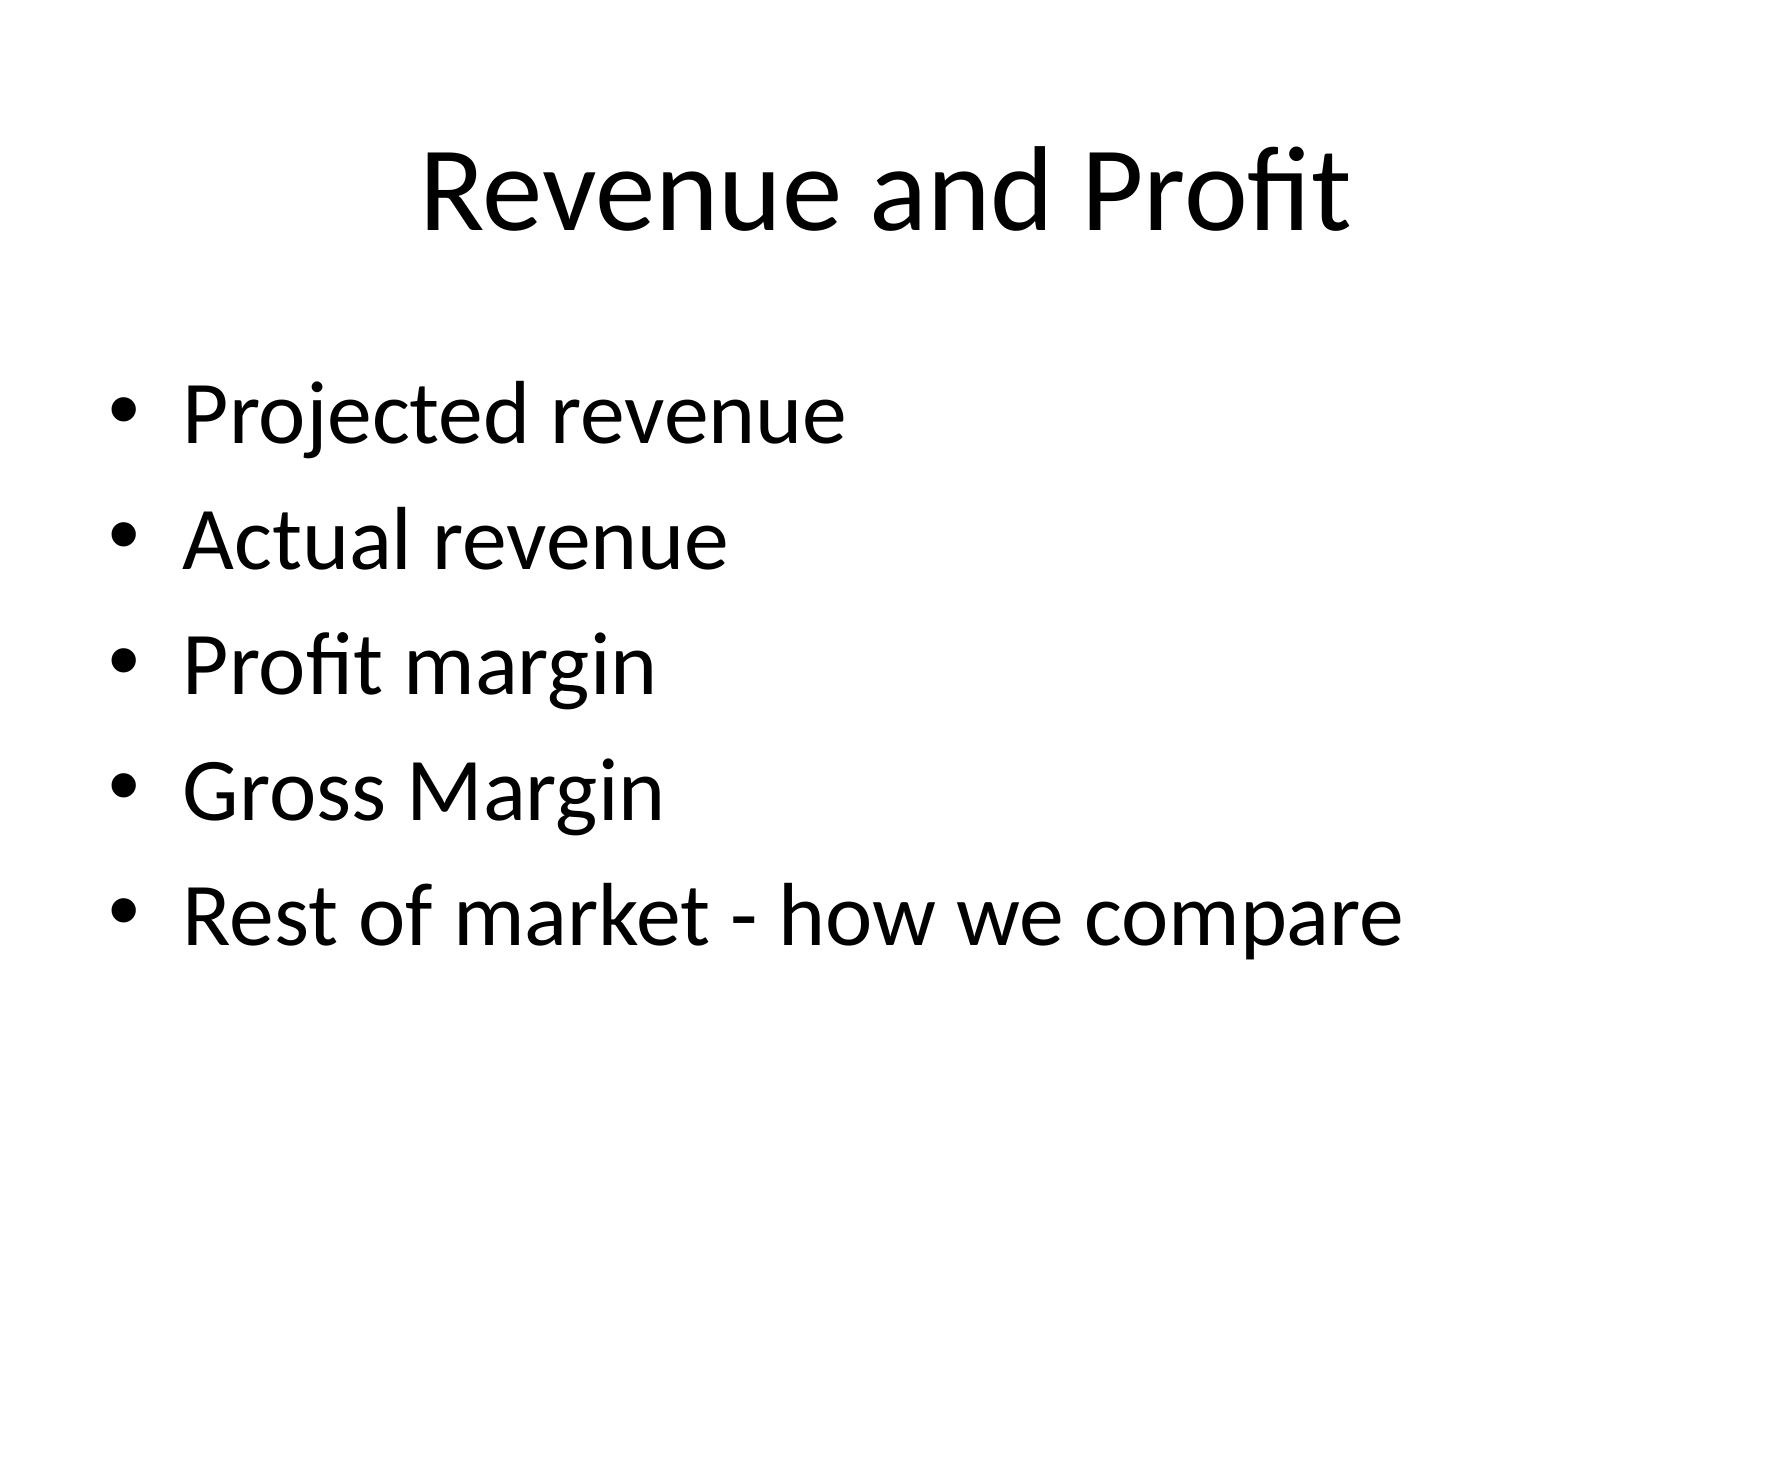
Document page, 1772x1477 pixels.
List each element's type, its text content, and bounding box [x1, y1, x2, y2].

title Revenue and Profit [88, 59, 1684, 306]
list Projected revenue Actual revenue Profit margin Gross Margin Rest of market - how we compare [88, 344, 1684, 1319]
